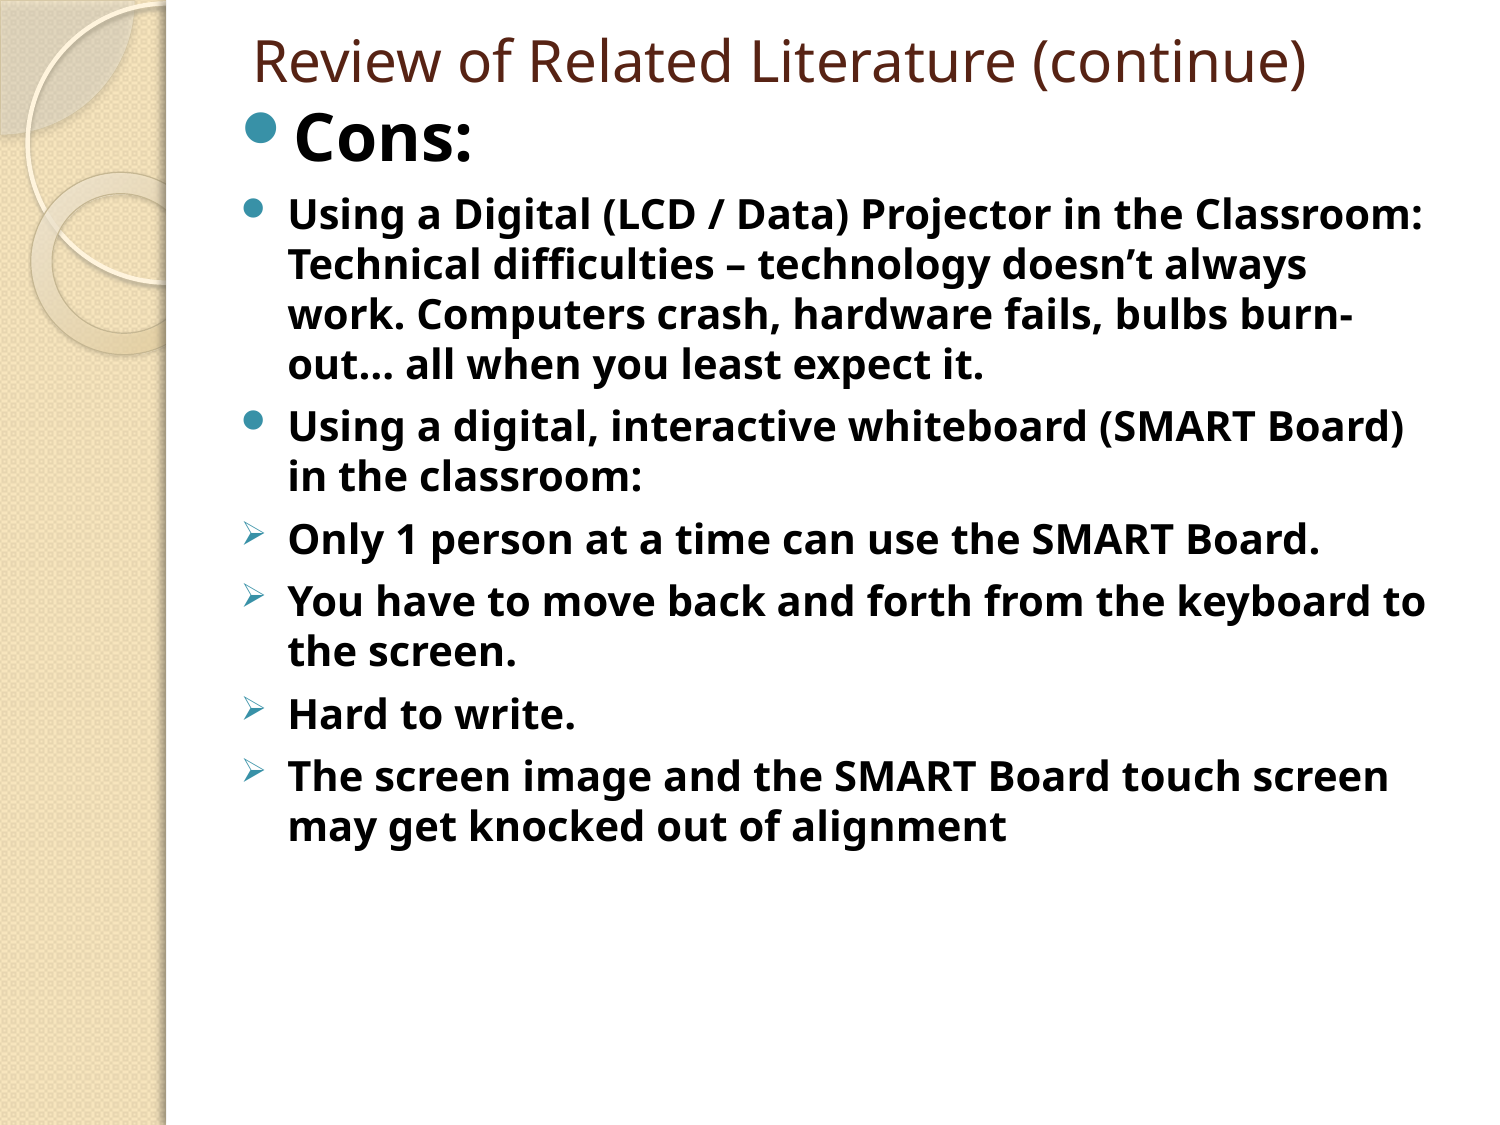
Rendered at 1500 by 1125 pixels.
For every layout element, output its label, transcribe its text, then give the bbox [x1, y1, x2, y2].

title Review of Related Literature (continue) [237, 12, 1468, 105]
list Cons: Using a Digital (LCD / Data) Projector in the Classroom: Technical difficulties – technology doesn’t always work. Computers crash, hardware fails, bulbs burn-out… all when you least expect it. Using a digital, interactive whiteboard (SMART Board) in the classroom: Only 1 person at a time can use the SMART Board. You have to move back and forth from the keyboard to the screen. Hard to write. The screen image and the SMART Board touch screen may get knocked out of alignment [212, 87, 1443, 875]
